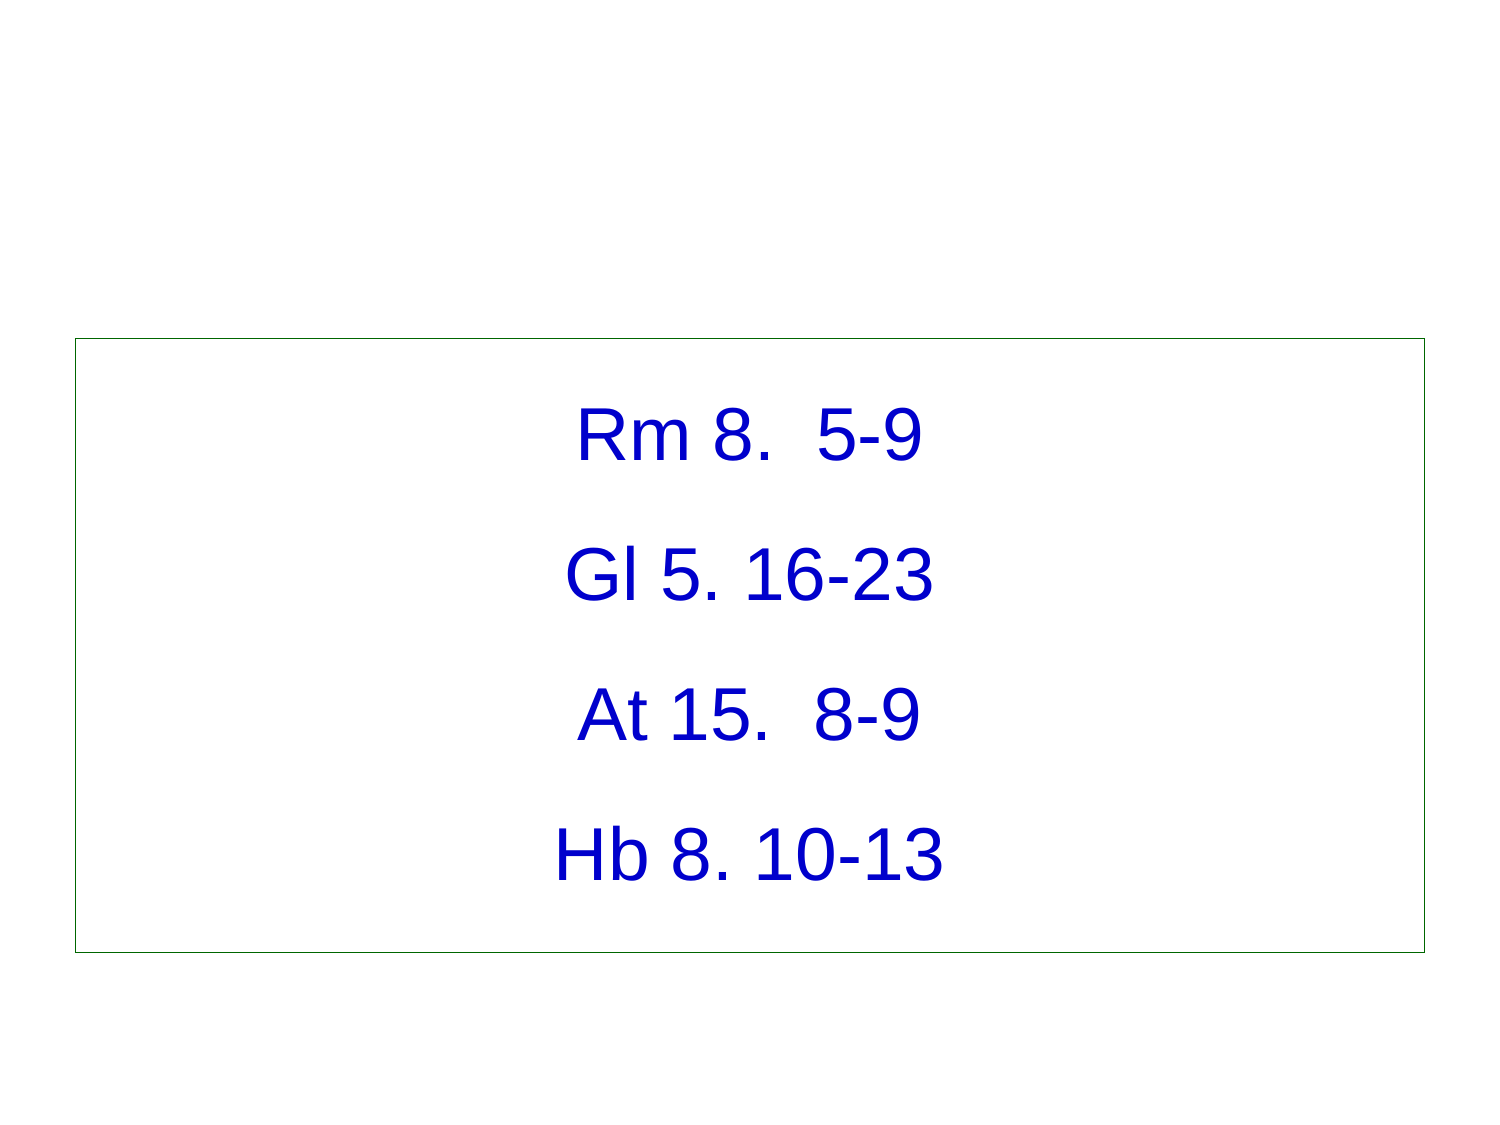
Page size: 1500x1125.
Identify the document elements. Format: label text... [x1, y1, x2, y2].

list Rm 8. 5-9 Gl 5. 16-23 At 15. 8-9 Hb 8. 10-13 [75, 338, 1425, 953]
